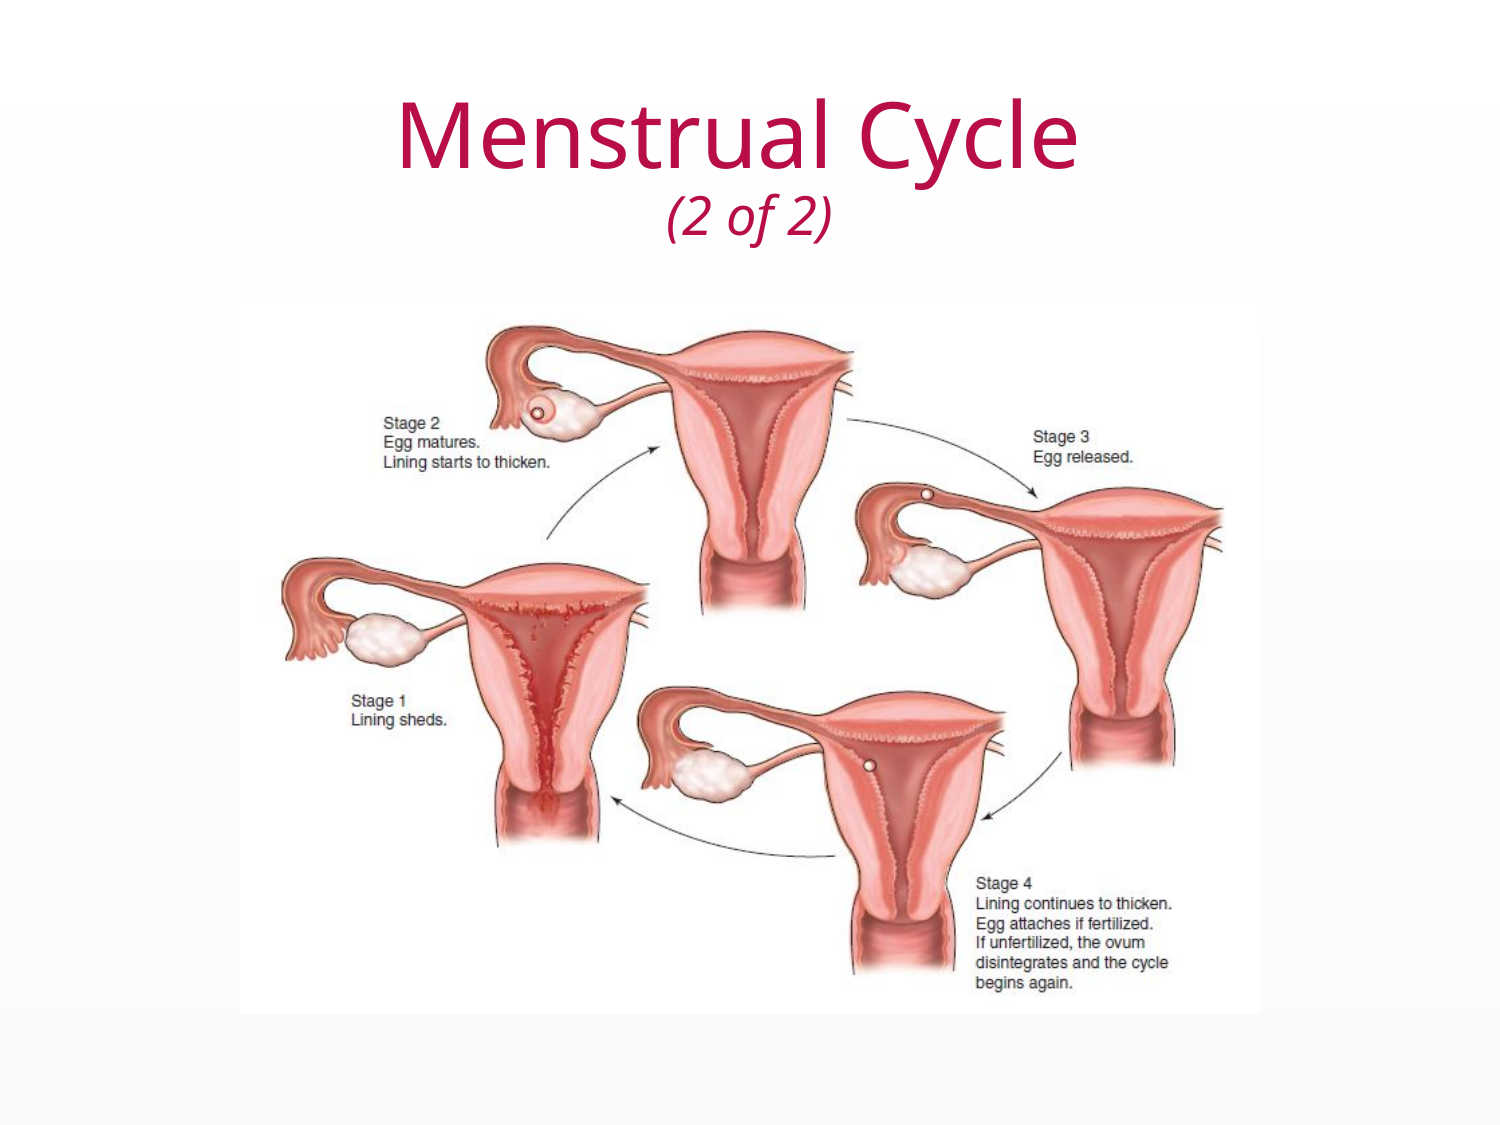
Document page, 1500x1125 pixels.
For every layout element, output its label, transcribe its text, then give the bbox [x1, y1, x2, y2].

title Menstrual Cycle (2 of 2) [103, 59, 1397, 278]
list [240, 299, 1260, 1014]
